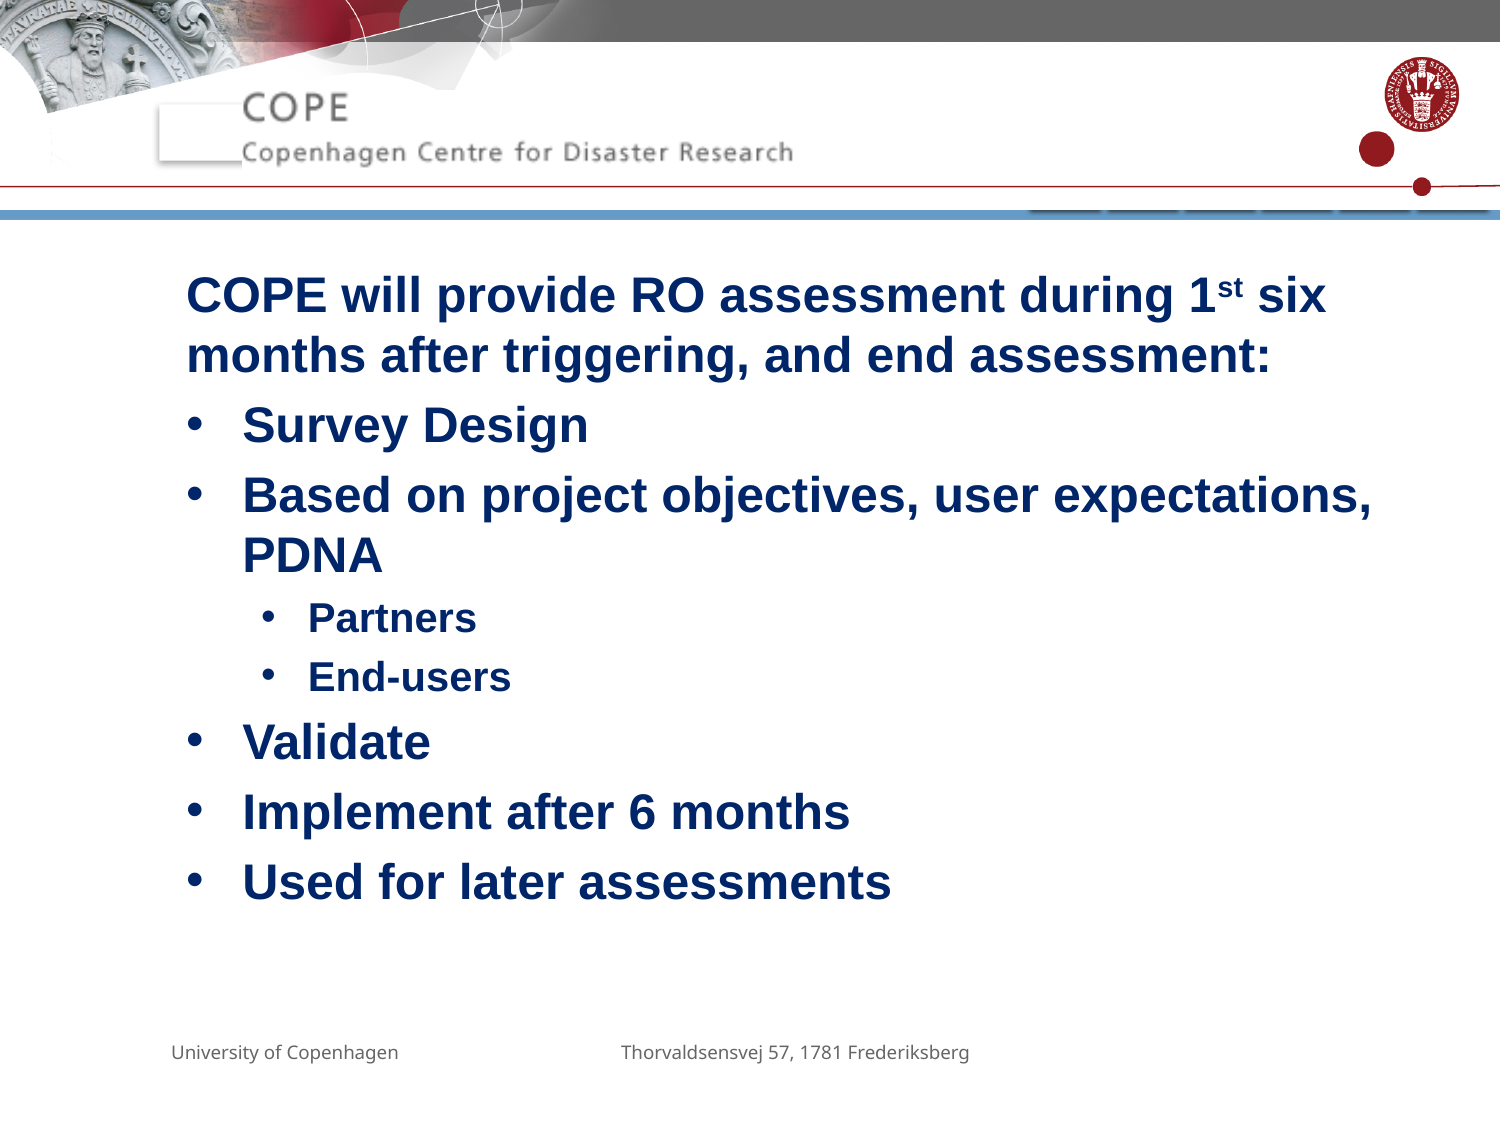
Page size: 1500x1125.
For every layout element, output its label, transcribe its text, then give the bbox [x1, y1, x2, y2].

picture [0, 0, 1500, 220]
subtitle COPE will provide RO assessment during 1st six months after triggering, and end assessment: Survey Design Based on project objectives, user expectations, PDNA Partners End-users Validate Implement after 6 months Used for later assessments [170, 255, 1438, 716]
